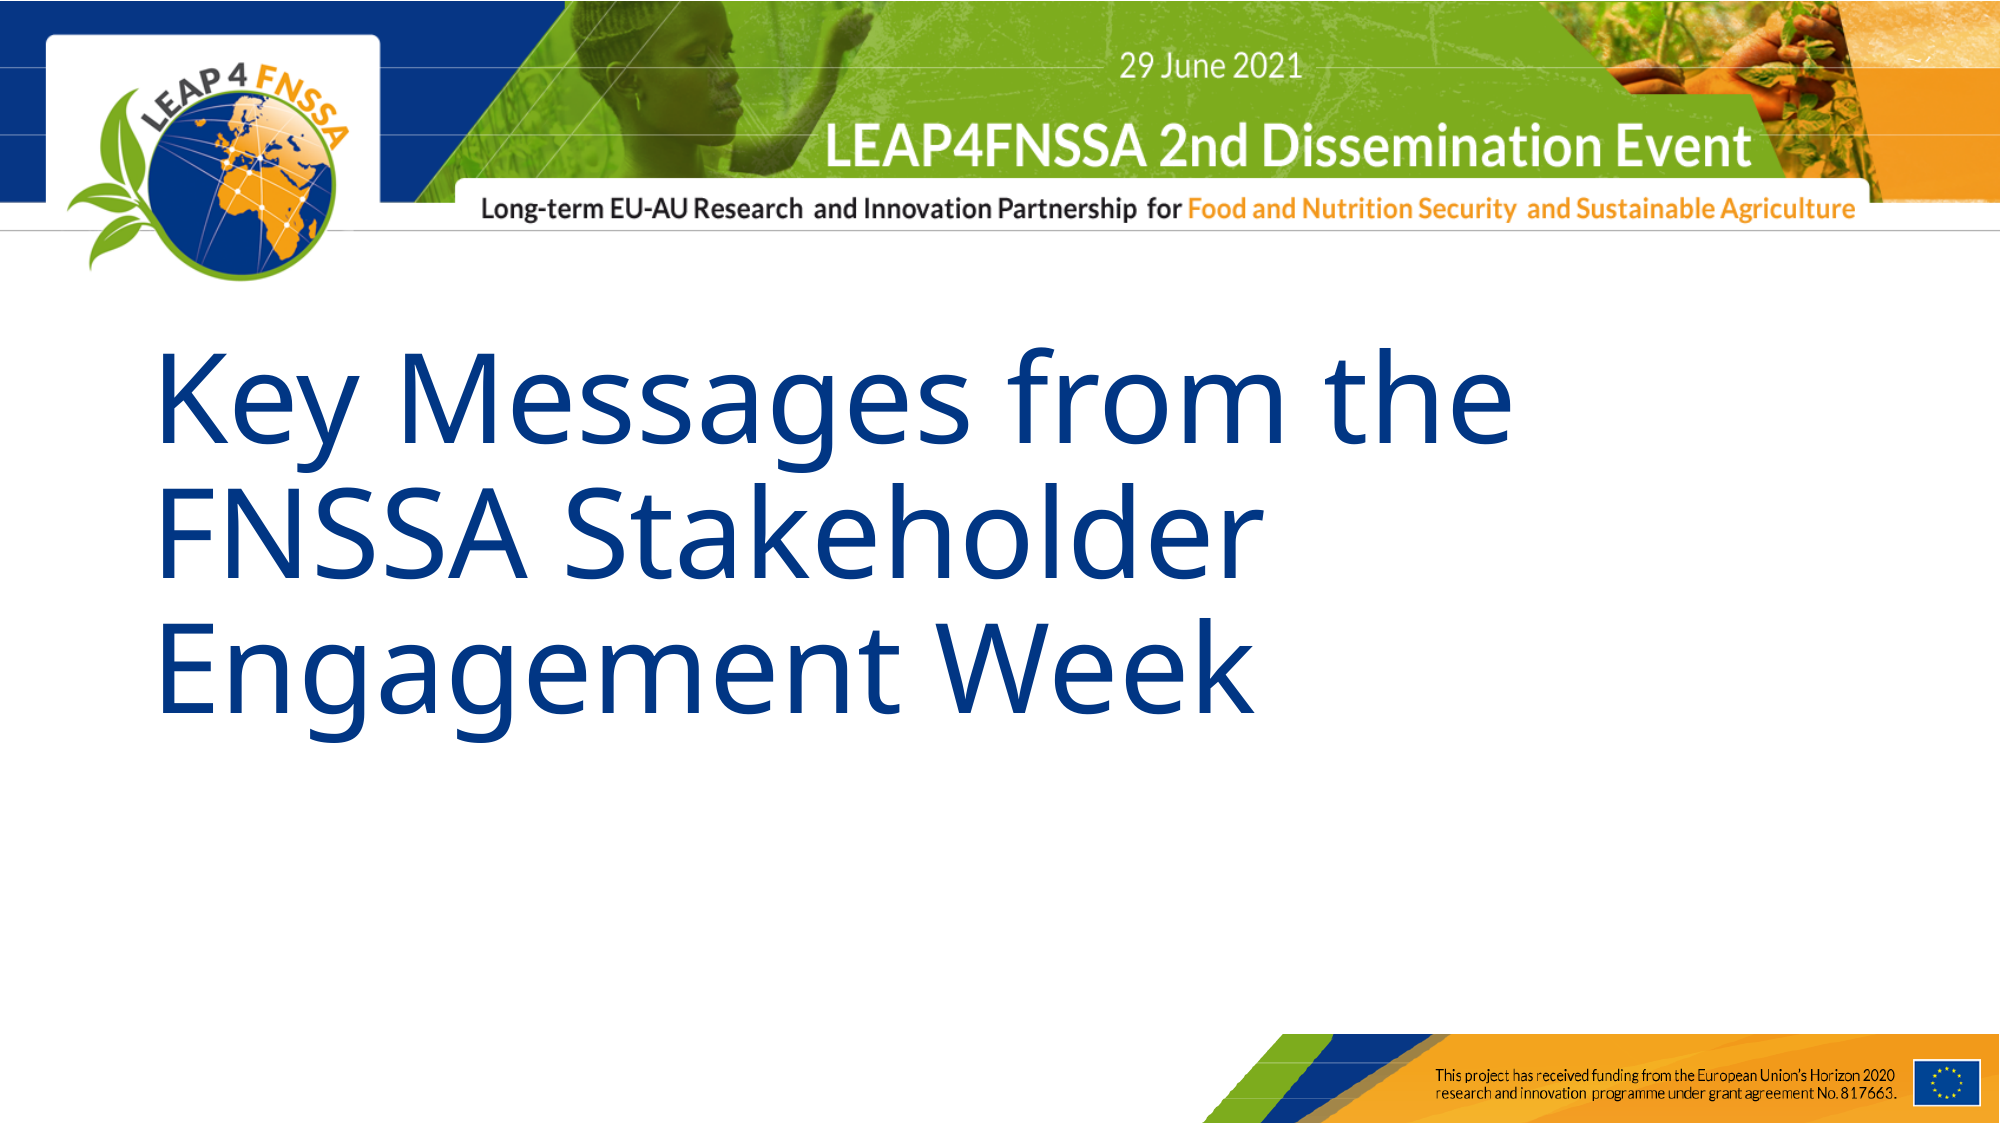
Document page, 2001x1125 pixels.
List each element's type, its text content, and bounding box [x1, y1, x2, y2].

title Key Messages from the FNSSA Stakeholder Engagement Week [136, 280, 1862, 749]
picture [498, 1034, 1999, 1123]
picture [0, 1, 2000, 334]
